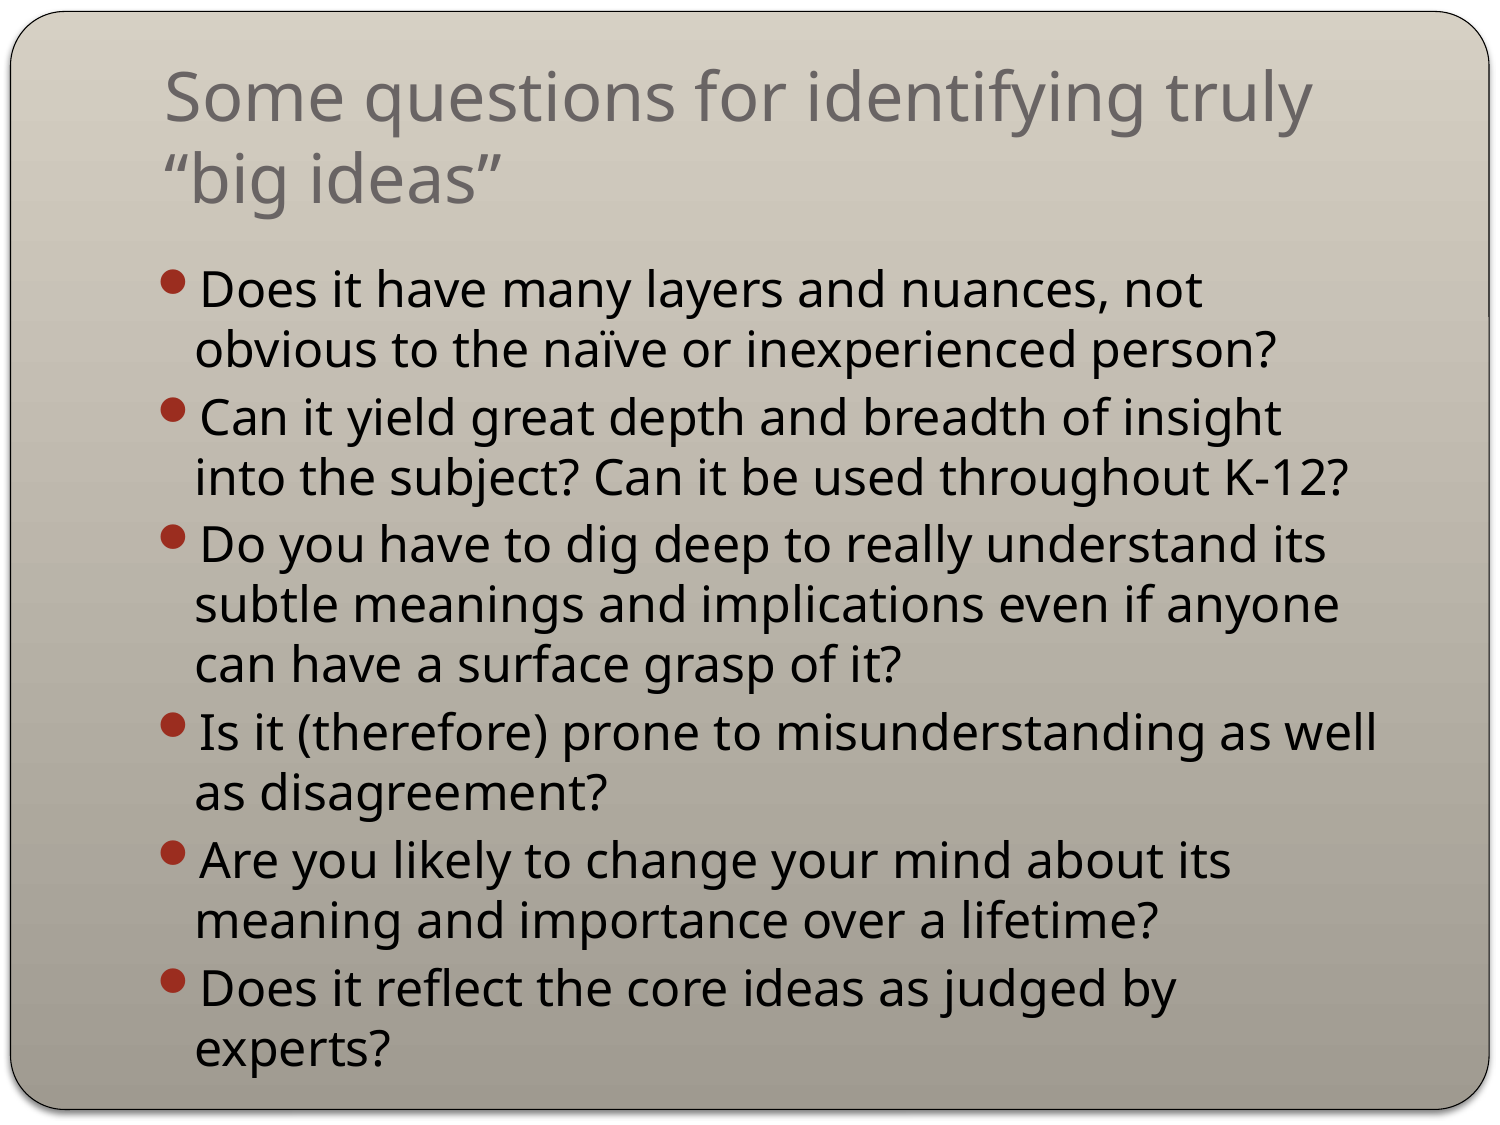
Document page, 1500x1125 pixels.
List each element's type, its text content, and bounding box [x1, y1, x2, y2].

list Does it have many layers and nuances, not obvious to the naïve or inexperienced person? Can it yield great depth and breadth of insight into the subject? Can it be used throughout K-12? Do you have to dig deep to really understand its subtle meanings and implications even if anyone can have a surface grasp of it? Is it (therefore) prone to misunderstanding as well as disagreement? Are you likely to change your mind about its meaning and importance over a lifetime? Does it reflect the core ideas as judged by experts? [89, 249, 1400, 1063]
title Some questions for identifying truly “big ideas” [150, 45, 1425, 233]
